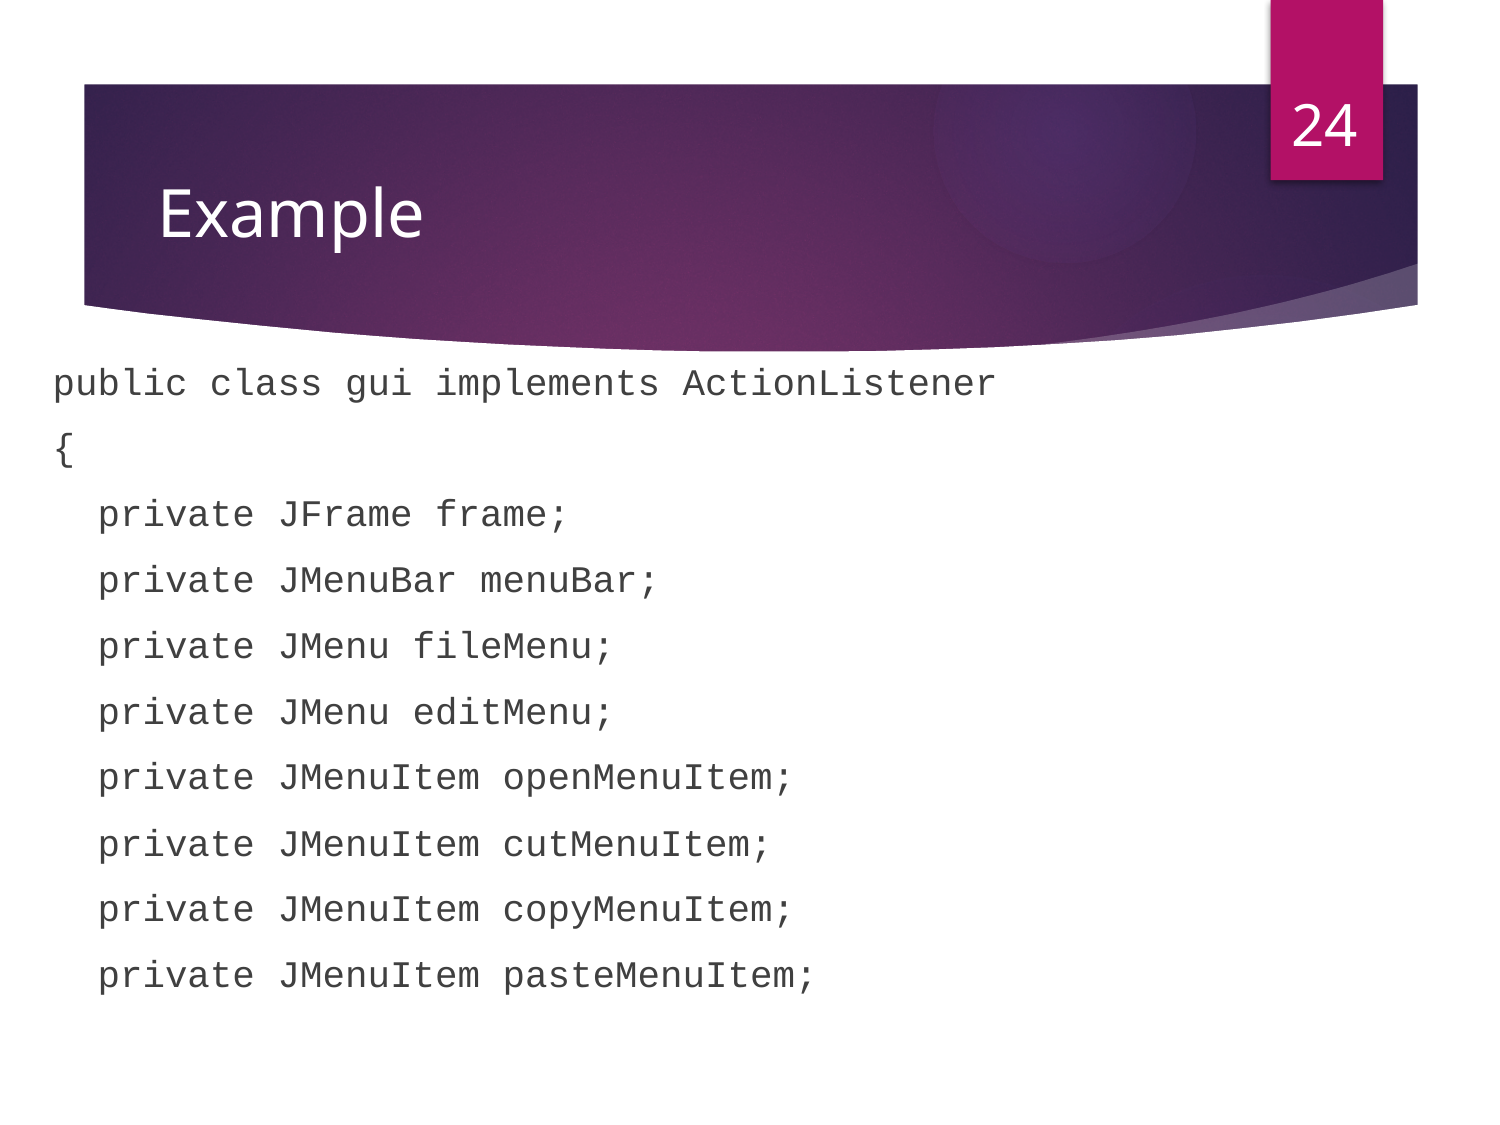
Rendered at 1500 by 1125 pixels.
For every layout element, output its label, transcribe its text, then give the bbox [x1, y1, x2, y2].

list public class gui implements ActionListener { private JFrame frame; private JMenuBar menuBar; private JMenu fileMenu; private JMenu editMenu; private JMenuItem openMenuItem; private JMenuItem cutMenuItem; private JMenuItem copyMenuItem; private JMenuItem pasteMenuItem; [37, 350, 1450, 1075]
title Example [142, 152, 1183, 269]
slide_number 24 [1259, 48, 1390, 175]
